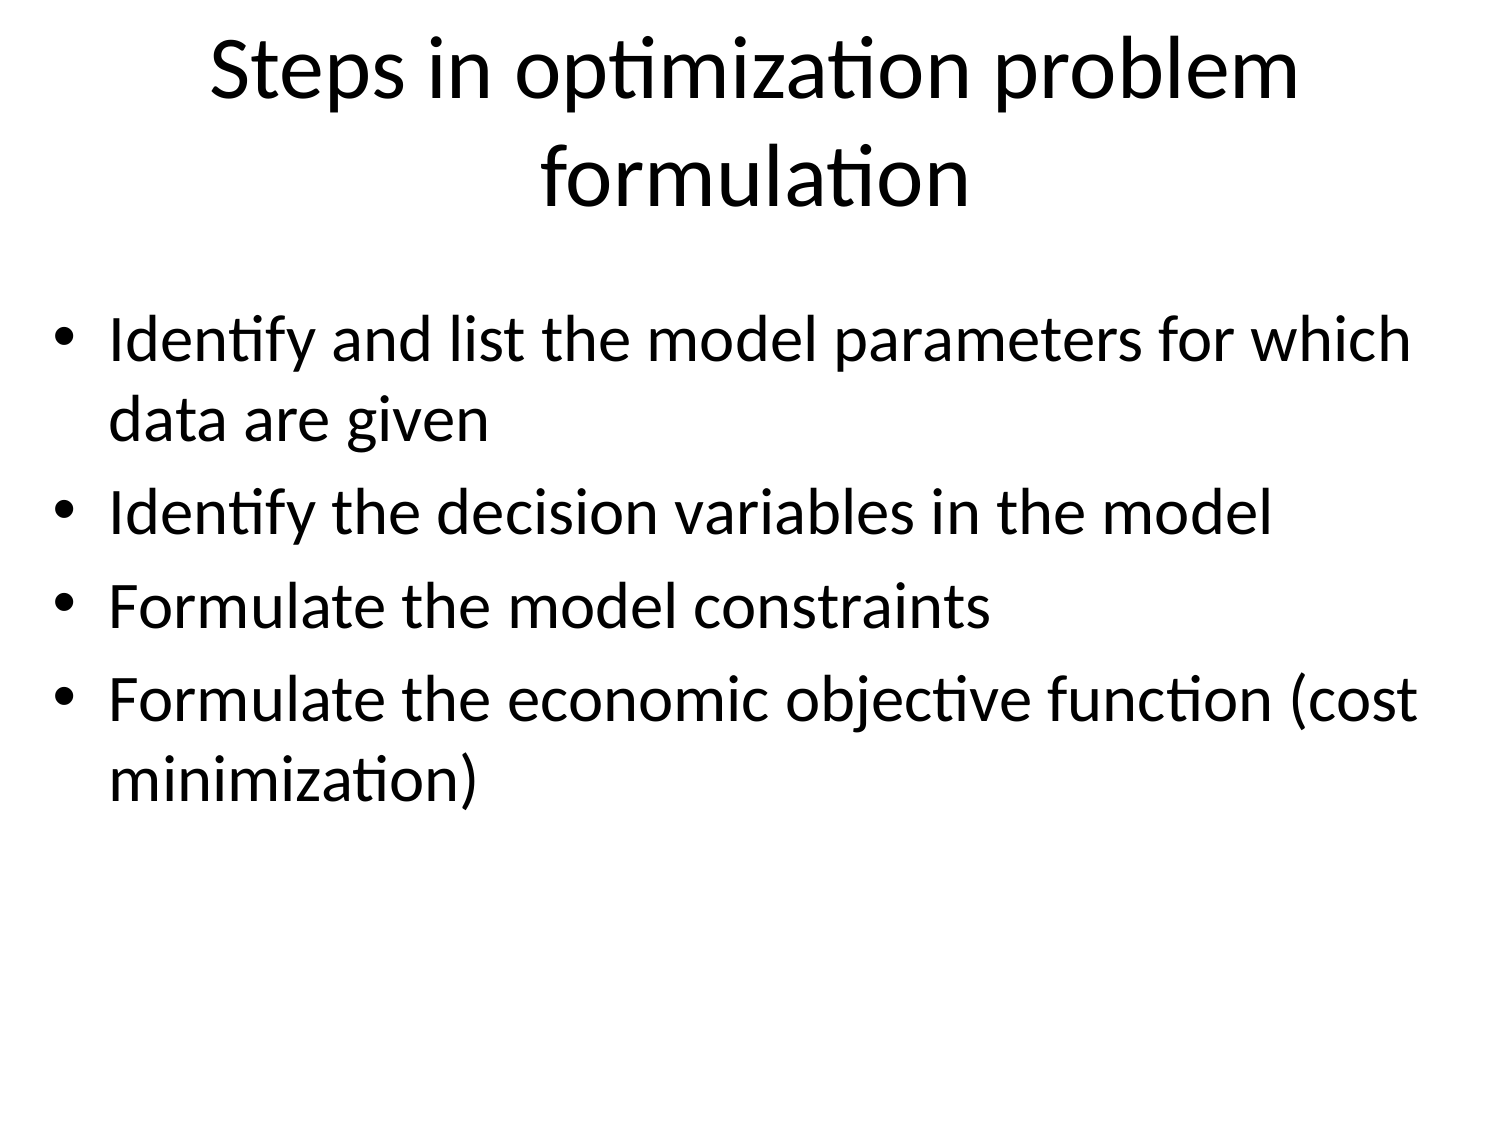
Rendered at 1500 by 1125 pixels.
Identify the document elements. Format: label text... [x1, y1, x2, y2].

list Identify and list the model parameters for which data are given Identify the decision variables in the model Formulate the model constraints Formulate the economic objective function (cost minimization) [37, 287, 1463, 1100]
title Steps in optimization problem formulation [12, 0, 1500, 233]
